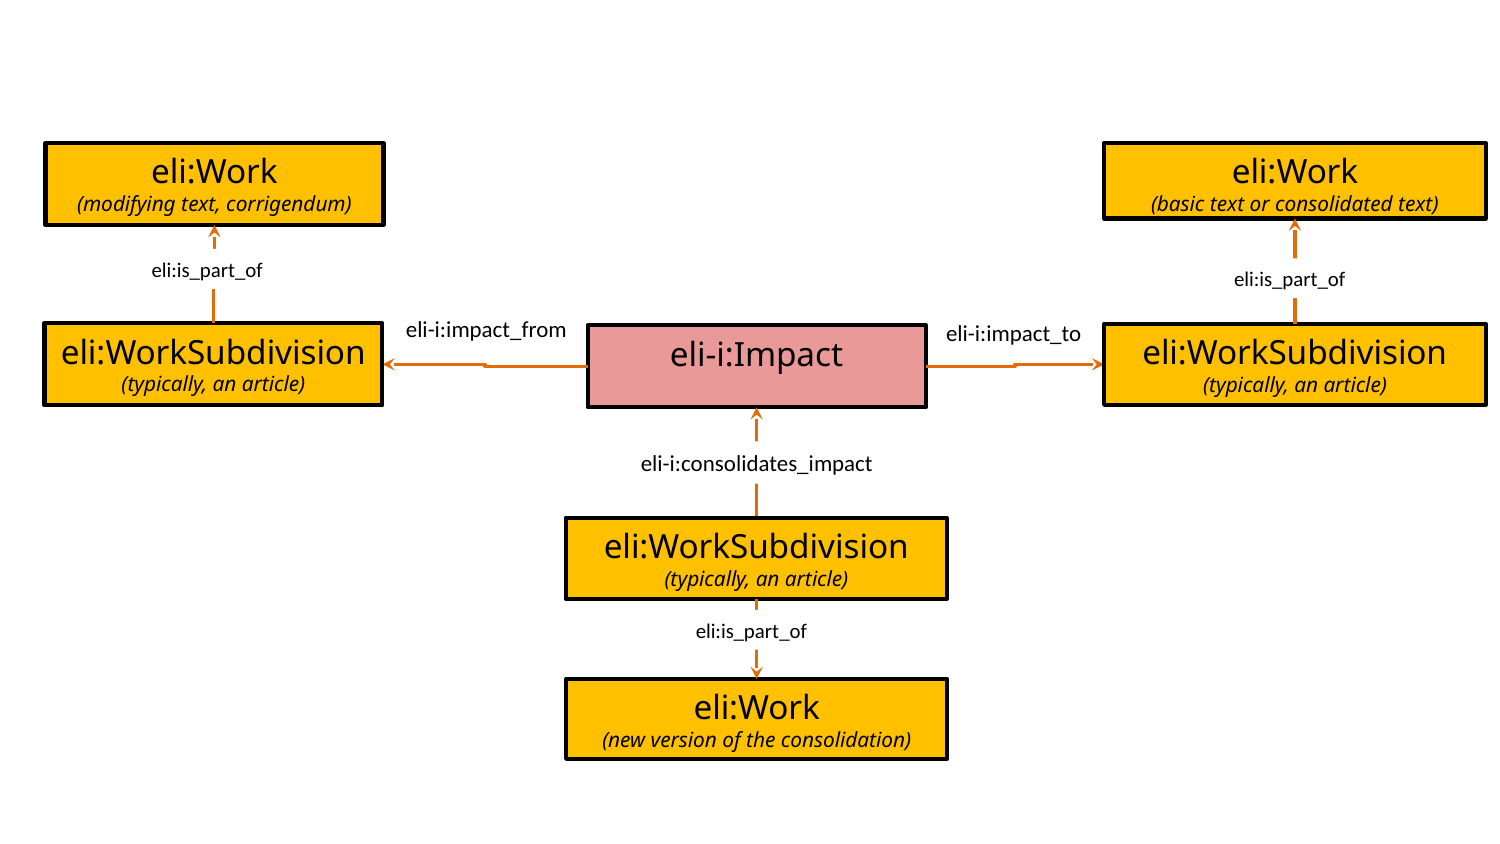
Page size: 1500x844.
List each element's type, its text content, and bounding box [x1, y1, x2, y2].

text_box eli:Work (basic text or consolidated text) [1104, 142, 1486, 219]
text_box eli-i:impact_from [317, 301, 656, 357]
text_box eli-i:impact_to [872, 304, 1160, 360]
text_box eli-i:consolidates_impact [553, 441, 961, 484]
text_box eli:is_part_of [136, 248, 291, 289]
text_box eli:WorkSubdivision (typically, an article) [1104, 323, 1486, 405]
text_box eli-i:Impact [587, 325, 926, 408]
text_box eli:WorkSubdivision (typically, an article) [565, 517, 948, 599]
text_box eli:is_part_of [680, 609, 835, 650]
text_box eli:Work (new version of the consolidation) [566, 679, 948, 759]
text_box eli:is_part_of [1219, 258, 1373, 299]
text_box eli:Work (modifying text, corrigendum) [45, 143, 384, 226]
text_box eli:WorkSubdivision (typically, an article) [44, 323, 383, 406]
